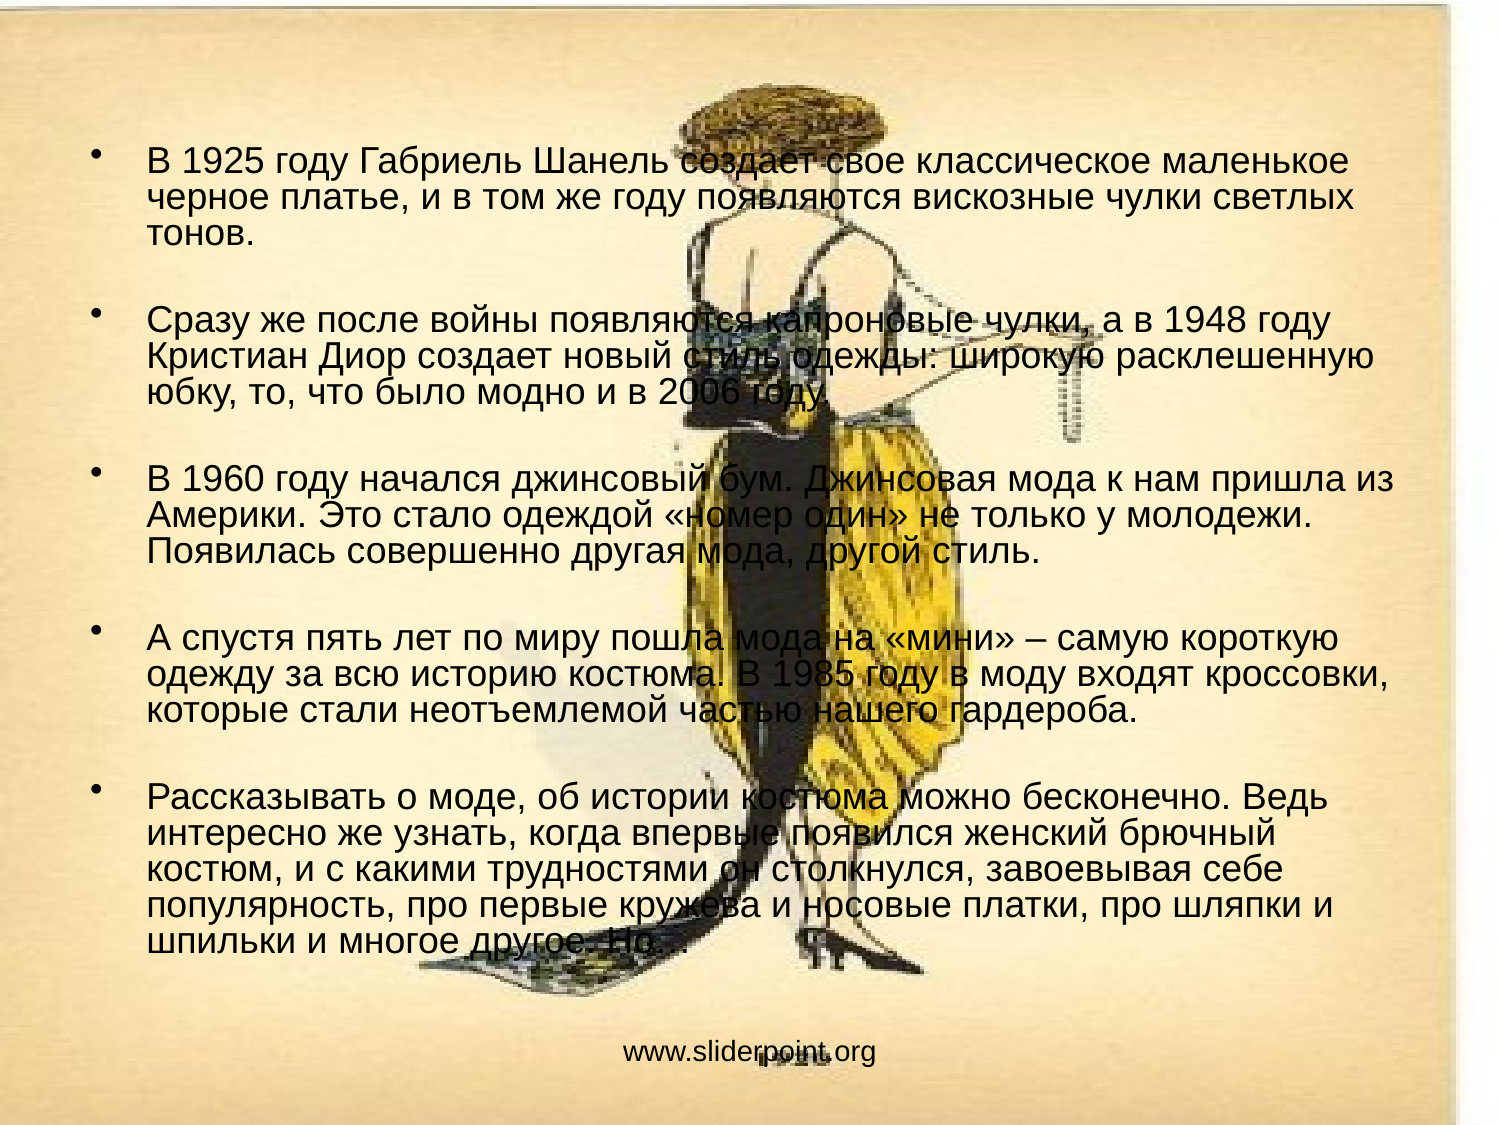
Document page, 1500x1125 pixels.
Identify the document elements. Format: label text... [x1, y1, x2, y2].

list В 1925 году Габриель Шанель создает свое классическое маленькое черное платье, и в том же году появляются вискозные чулки светлых тонов. Сразу же после войны появляются капроновые чулки, а в 1948 году Кристиан Диор создает новый стиль одежды: широкую расклешенную юбку, то, что было модно и в 2006 году. В 1960 году начался джинсовый бум. Джинсовая мода к нам пришла из Америки. Это стало одеждой «номер один» не только у молодежи. Появилась совершенно другая мода, другой стиль. А спустя пять лет по миру пошла мода на «мини» – самую короткую одежду за всю историю костюма. В 1985 году в моду входят кроссовки, которые стали неотъемлемой частью нашего гардероба. Рассказывать о моде, об истории костюма можно бесконечно. Ведь интересно же узнать, когда впервые появился женский брючный костюм, и с какими трудностями он столкнулся, завоевывая себе популярность, про первые кружева и носовые платки, про шляпки и шпильки и многое другое. Но… [74, 137, 1426, 1088]
title [74, 44, 1426, 137]
footer www.sliderpoint.org [512, 1024, 988, 1103]
picture [0, 0, 1500, 1125]
